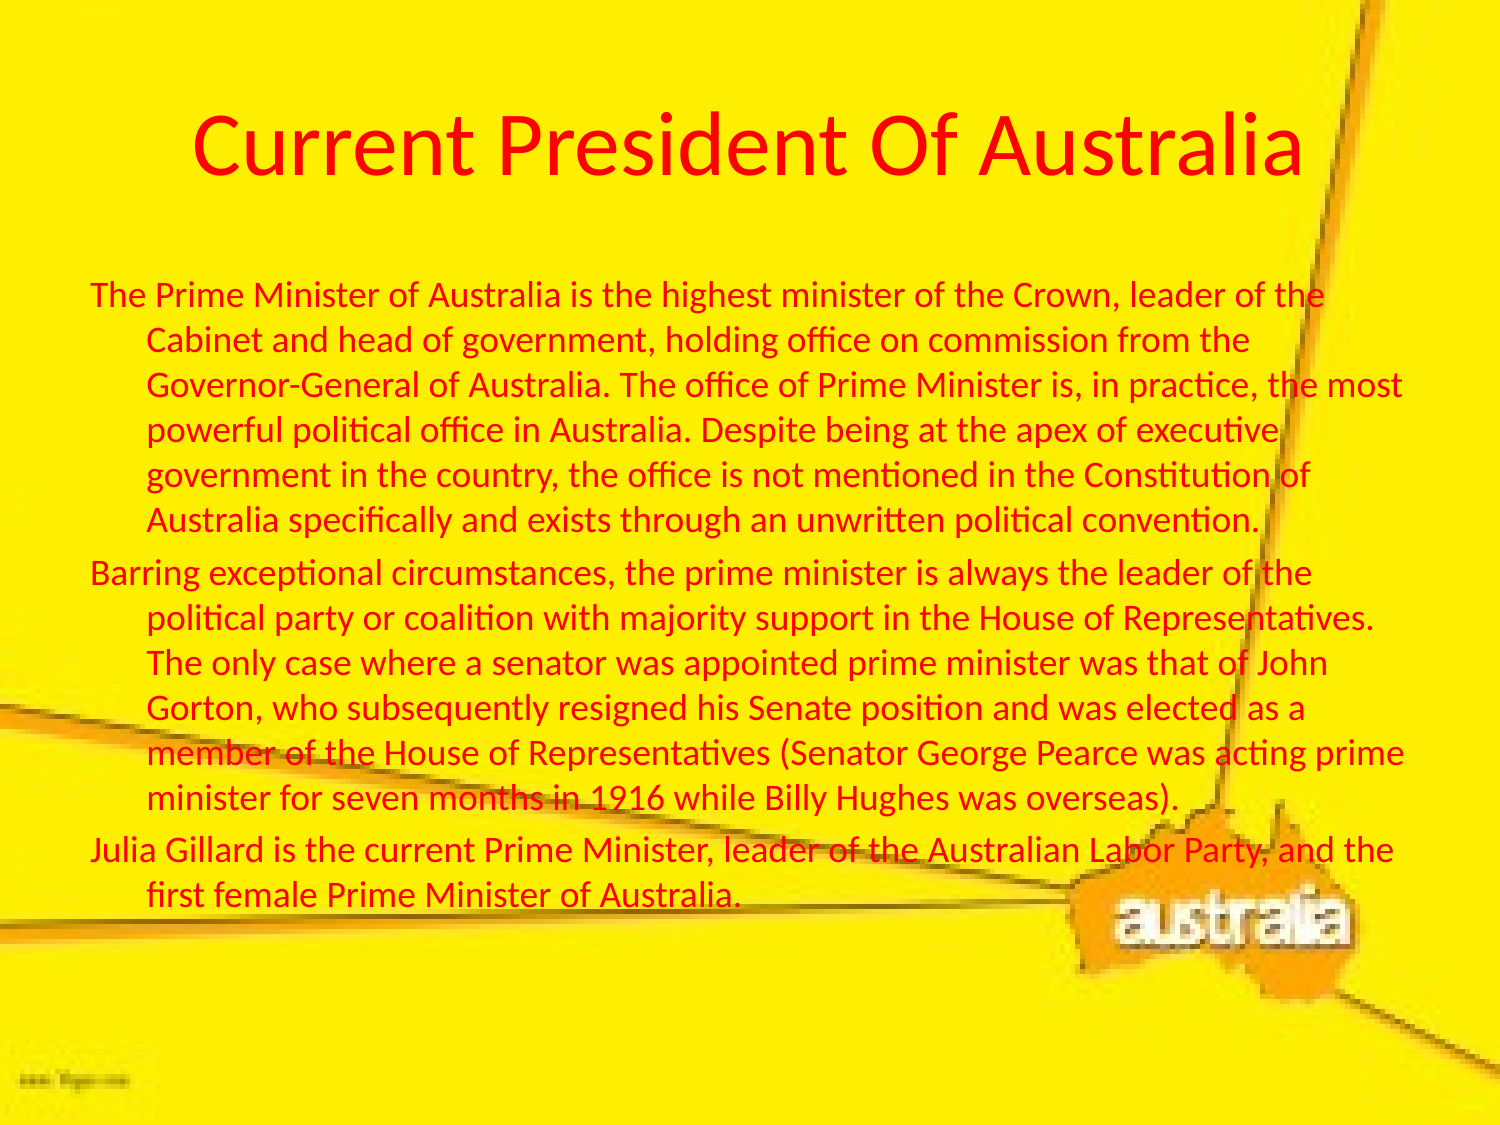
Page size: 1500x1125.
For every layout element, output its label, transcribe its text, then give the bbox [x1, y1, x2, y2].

list The Prime Minister of Australia is the highest minister of the Crown, leader of the Cabinet and head of government, holding office on commission from the Governor-General of Australia. The office of Prime Minister is, in practice, the most powerful political office in Australia. Despite being at the apex of executive government in the country, the office is not mentioned in the Constitution of Australia specifically and exists through an unwritten political convention. Barring exceptional circumstances, the prime minister is always the leader of the political party or coalition with majority support in the House of Representatives. The only case where a senator was appointed prime minister was that of John Gorton, who subsequently resigned his Senate position and was elected as a member of the House of Representatives (Senator George Pearce was acting prime minister for seven months in 1916 while Billy Hughes was overseas). Julia Gillard is the current Prime Minister, leader of the Australian Labor Party, and the first female Prime Minister of Australia. [75, 262, 1425, 1005]
picture [0, 0, 1500, 1125]
title Current President Of Australia [75, 45, 1425, 233]
